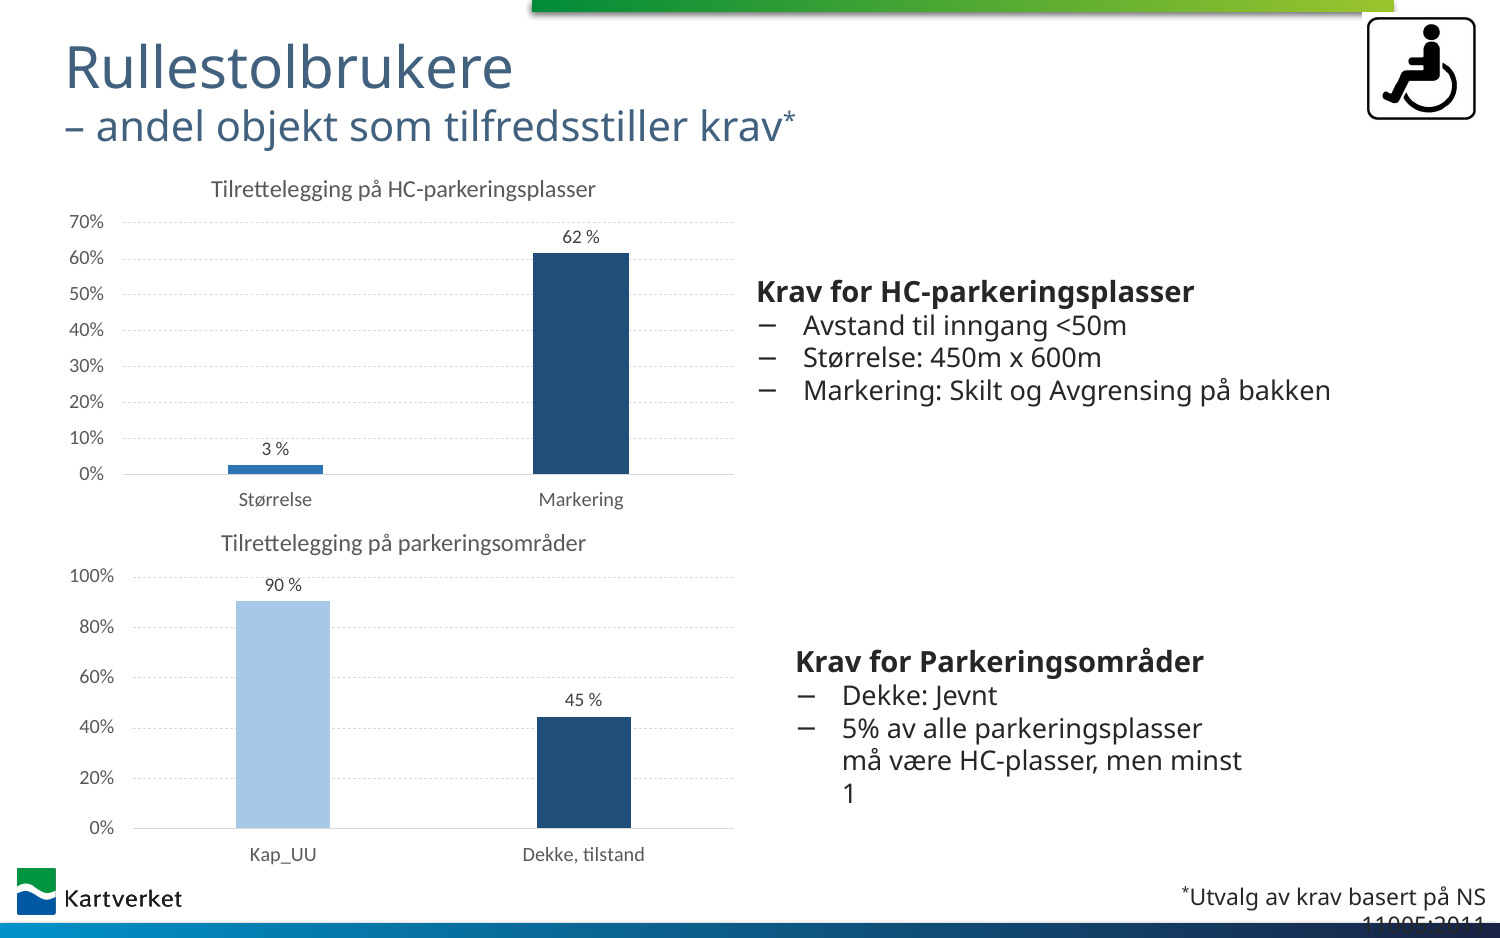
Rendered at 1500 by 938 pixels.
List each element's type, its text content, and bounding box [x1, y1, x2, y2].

picture [1362, 12, 1481, 126]
text_box Rullestolbrukere – andel objekt som tilfredsstiller krav* [49, 25, 1431, 158]
picture [62, 520, 746, 874]
text_box Krav for Parkeringsområder Dekke: Jevnt 5% av alle parkeringsplasser må være HC-plasser, men minst 1 [780, 636, 1261, 816]
text_box *Utvalg av krav basert på NS 11005:2011 [1068, 873, 1500, 938]
text_box Krav for HC-parkeringsplasser Avstand til inngang <50m Størrelse: 450m x 600m Markering: Skilt og Avgrensing på bakken [750, 265, 1346, 413]
picture [62, 166, 746, 519]
